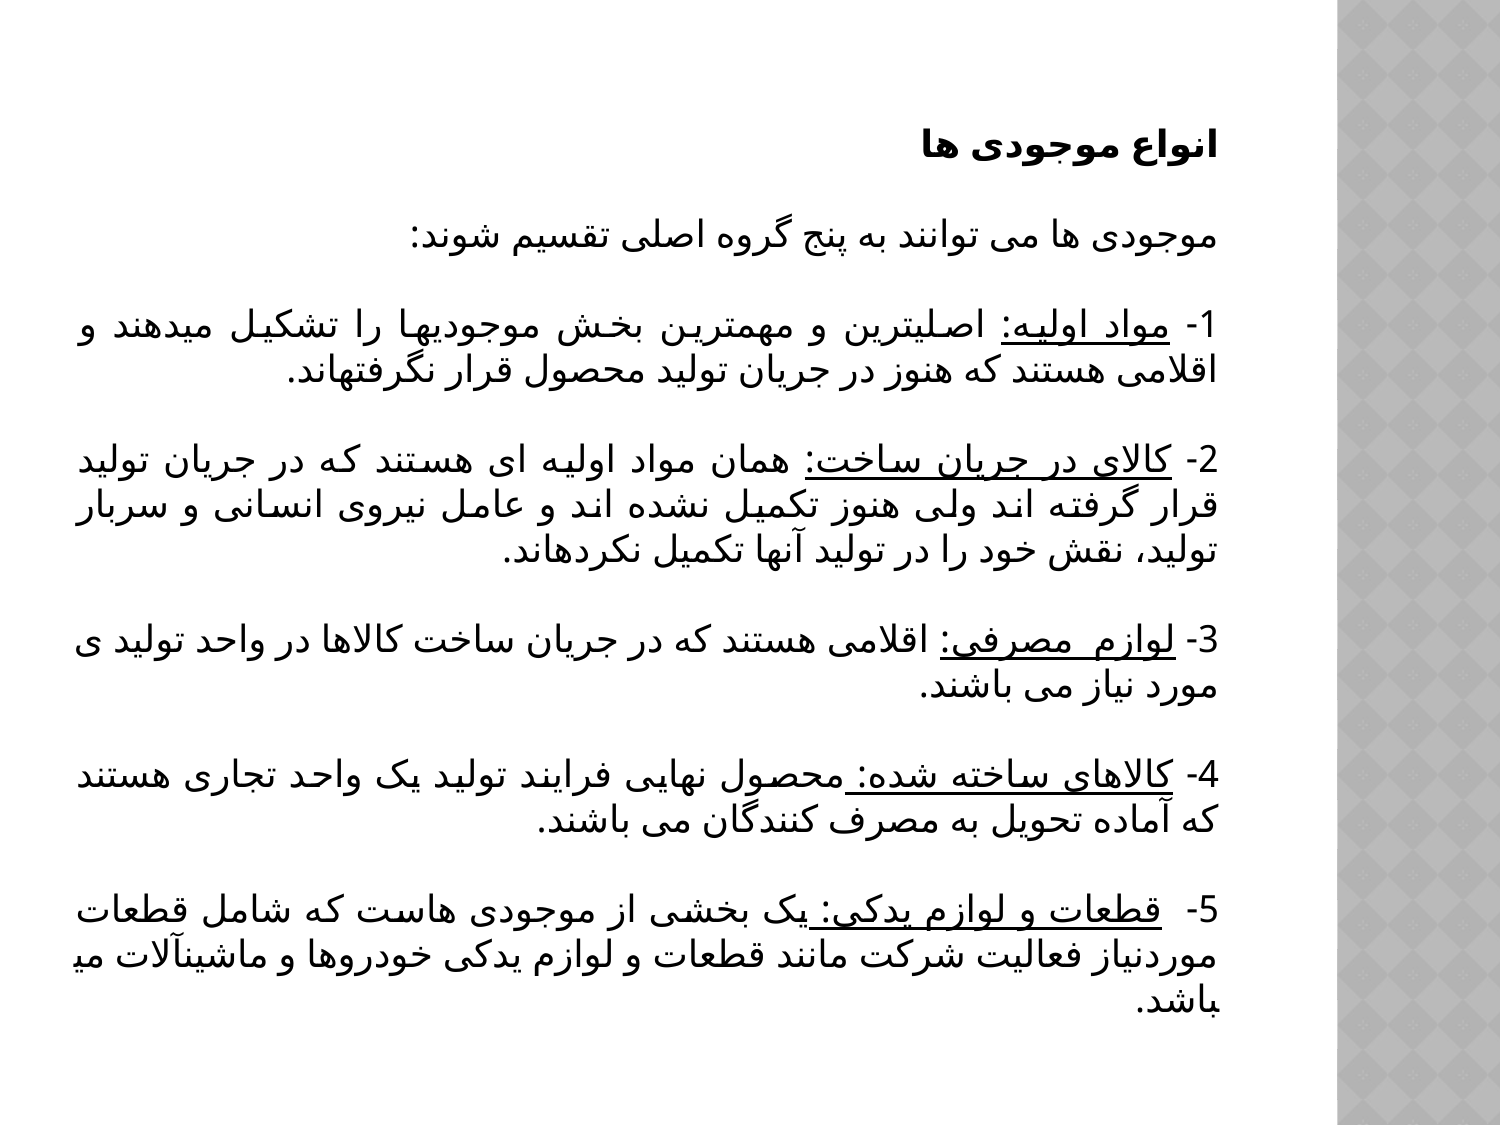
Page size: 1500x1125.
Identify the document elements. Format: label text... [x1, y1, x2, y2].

text_box انواع موجودی ها موجودی ها می توانند به پنج گروه اصلی تقسیم شوند: 1- مواد اولیه: اصلی­ترین و مهمترین بخش موجودی­ها را تشکیل می­دهند و اقلامی هستند که هنوز در جریان تولید محصول قرار نگرفته­اند. 2- کالای در جریان ساخت: همان مواد اولیه ای هستند که در جریان تولید قرار گرفته اند ولی هنوز تکمیل نشده اند و عامل نیروی انسانی و سربار تولید، نقش خود را در تولید آنها تکمیل نکرده­اند. 3- لوازم مصرفی: اقلامی هستند که در جریان ساخت کالاها در واحد تولید ی مورد نیاز می باشند. 4- کالاهای ساخته شده: محصول نهایی فرایند تولید یک واحد تجاری هستند که آماده تحویل به مصرف کنندگان می باشند. 5- قطعات و لوازم یدکی: یک بخشی از موجودی هاست که شامل قطعات موردنیاز فعالیت شرکت مانند قطعات و لوازم یدکی خودروها و ماشین­آلات می­باشد. [58, 112, 1234, 1028]
